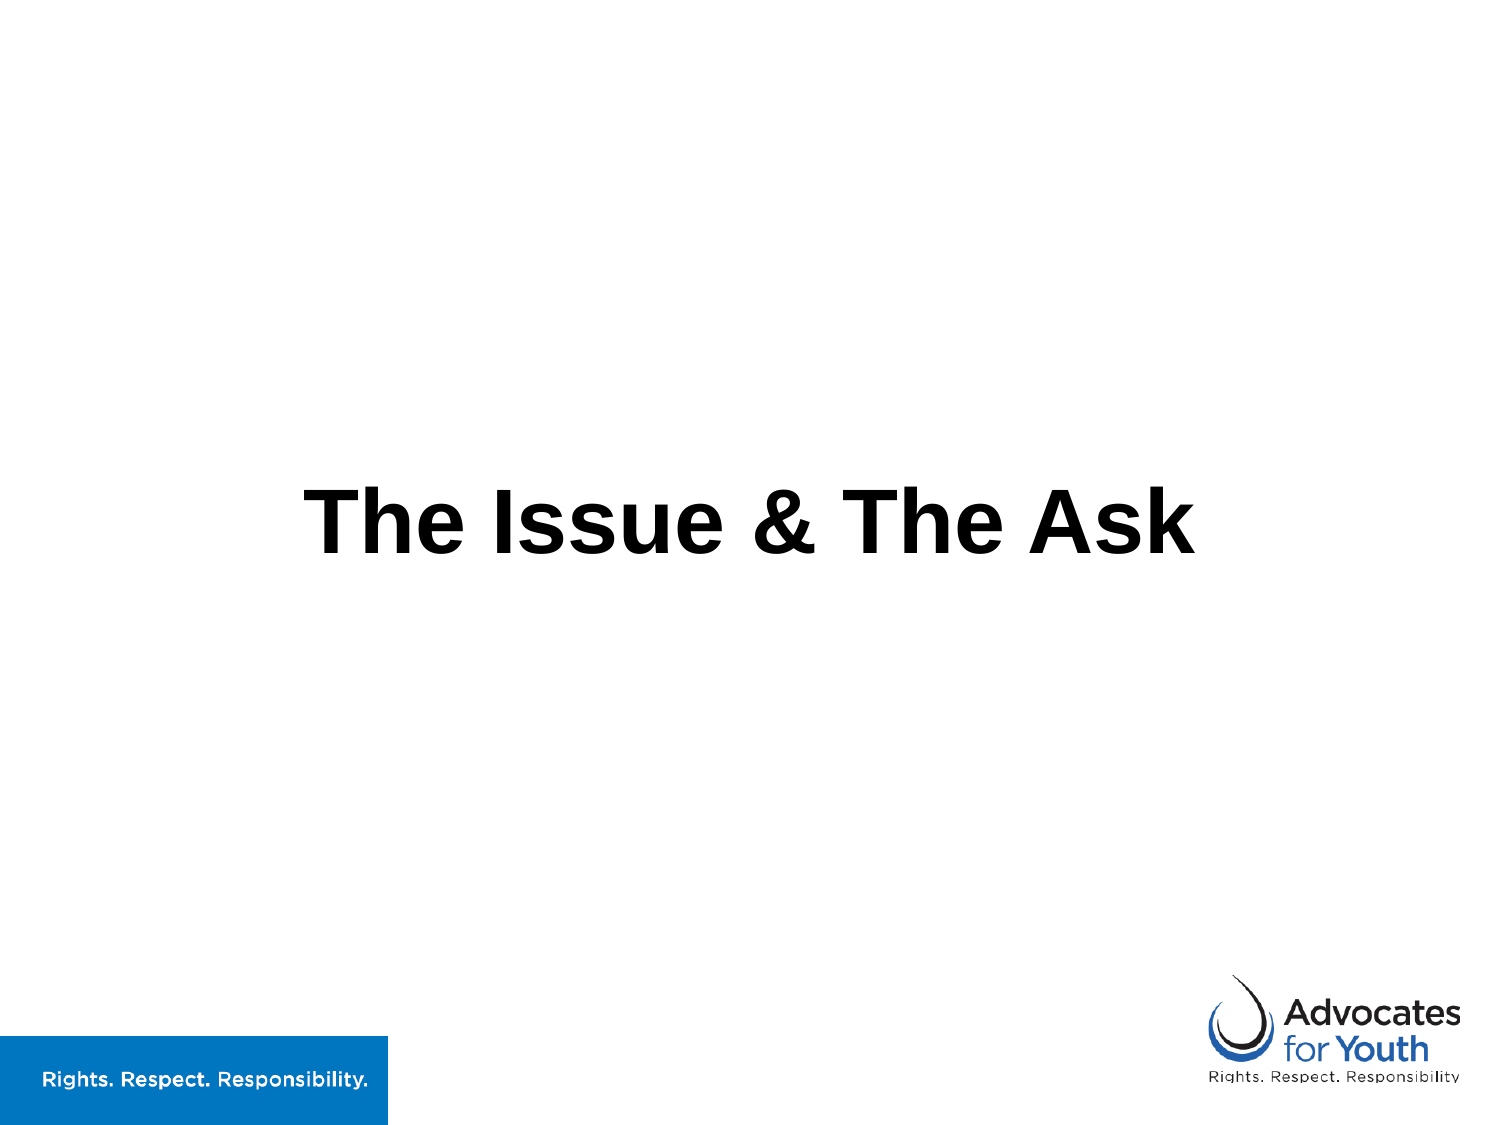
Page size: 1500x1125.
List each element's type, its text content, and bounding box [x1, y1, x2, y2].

picture [1208, 974, 1461, 1083]
picture [0, 1036, 388, 1125]
list The Issue & The Ask [112, 249, 1388, 925]
